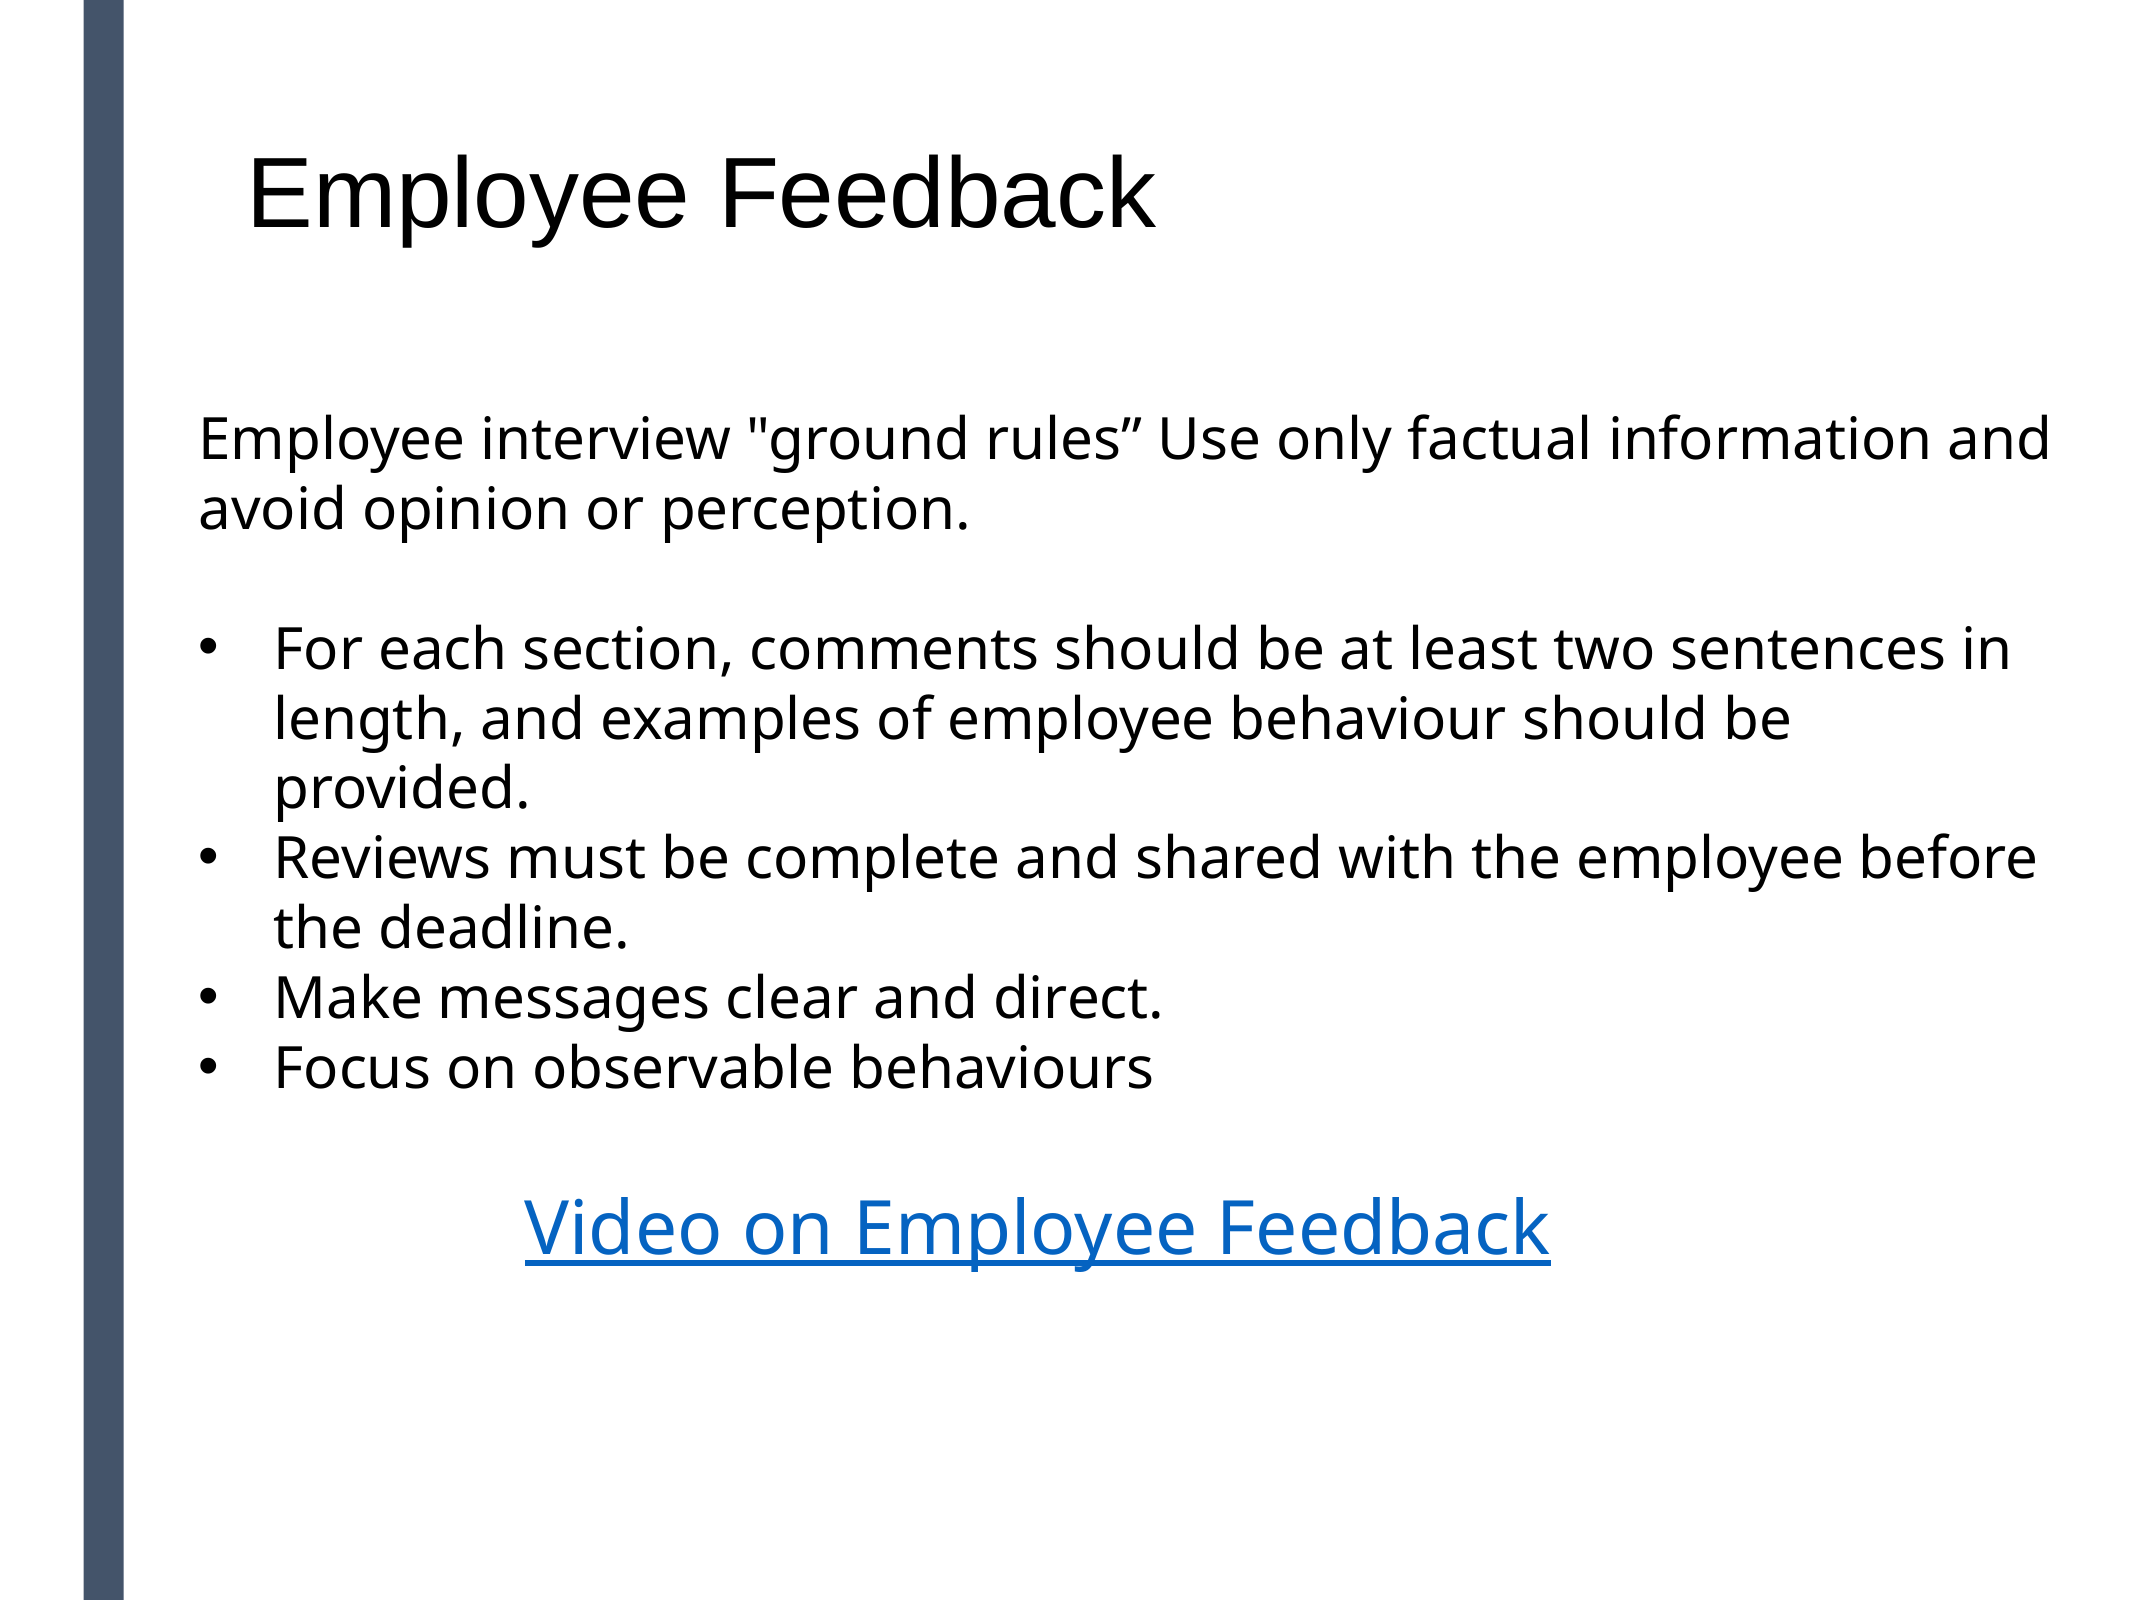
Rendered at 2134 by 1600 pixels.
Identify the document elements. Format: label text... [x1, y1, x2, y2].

title Employee Feedback [238, 158, 2134, 337]
text_box Employee interview "ground rules” Use only factual information and avoid opinion or perception. For each section, comments should be at least two sentences in length, and examples of employee behaviour should be provided. Reviews must be complete and shared with the employee before the deadline. Make messages clear and direct. Focus on observable behaviours [198, 292, 2059, 1299]
text_box Video on Employee Feedback [509, 1164, 1574, 1299]
